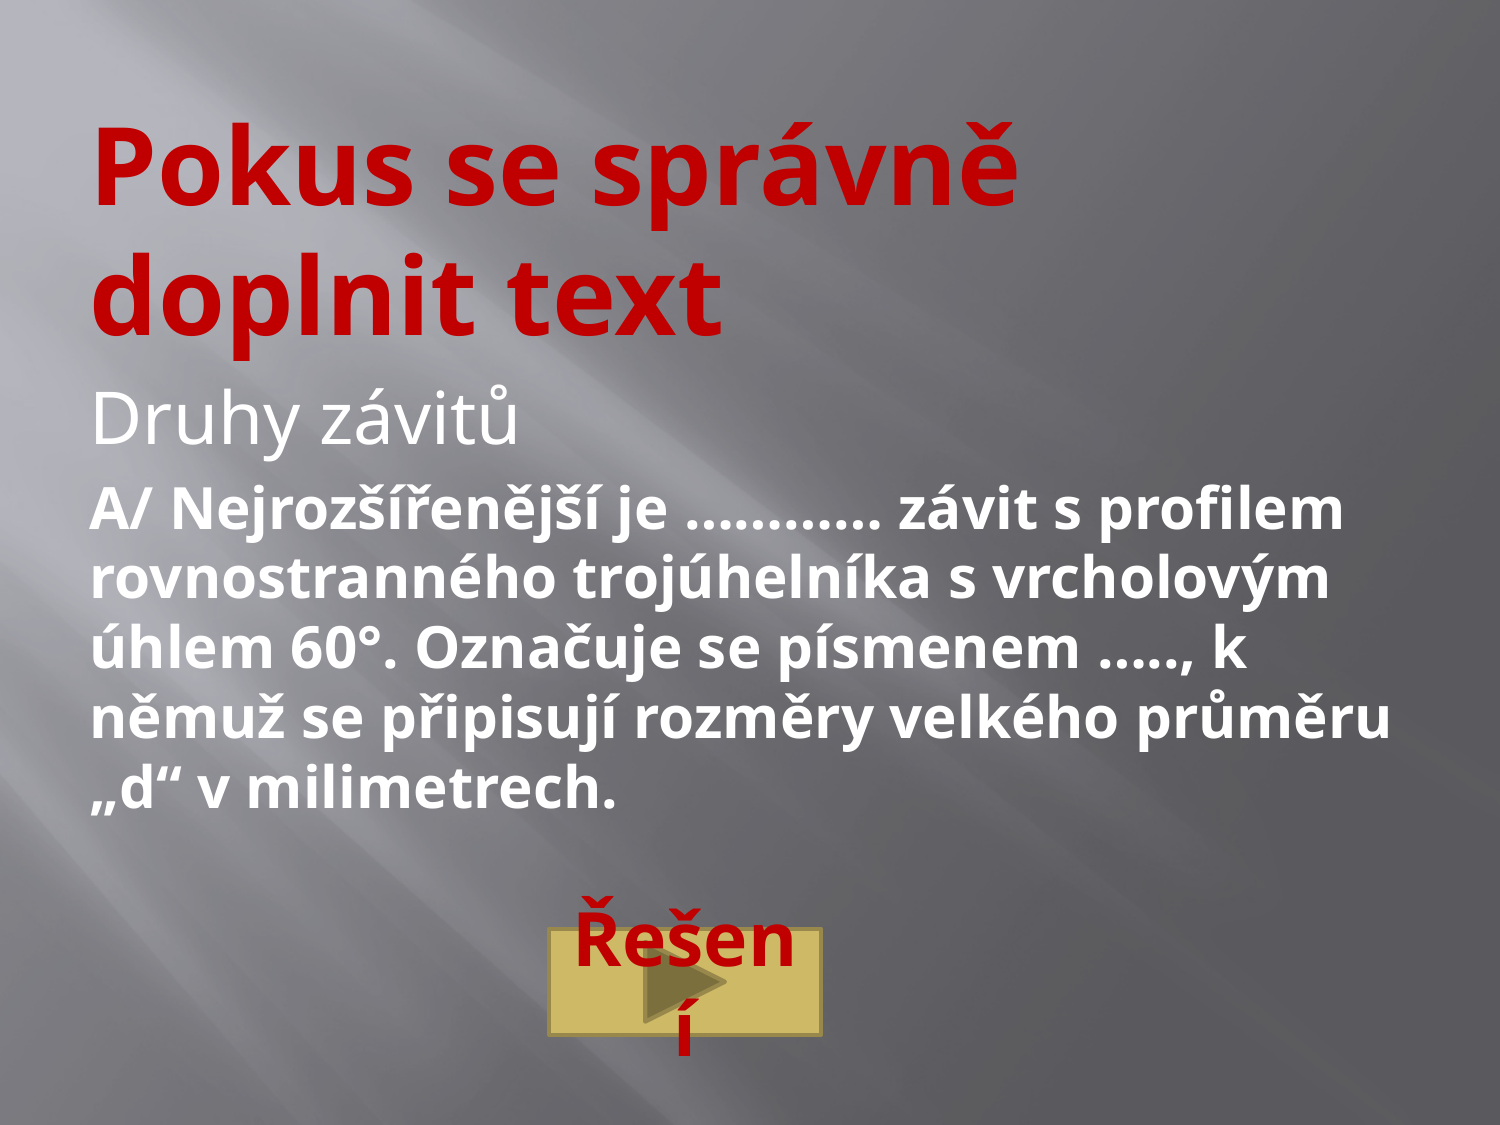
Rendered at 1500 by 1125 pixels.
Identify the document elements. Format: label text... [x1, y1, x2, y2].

list Pokus se správně doplnit text Druhy závitů A/ Nejrozšířenější je ………… závit s profilem rovnostranného trojúhelníka s vrcholovým úhlem 60°. Označuje se písmenem ….., k němuž se připisují rozměry velkého průměru „d“ v milimetrech. [75, 90, 1425, 965]
text_box Řešení [547, 927, 823, 1037]
